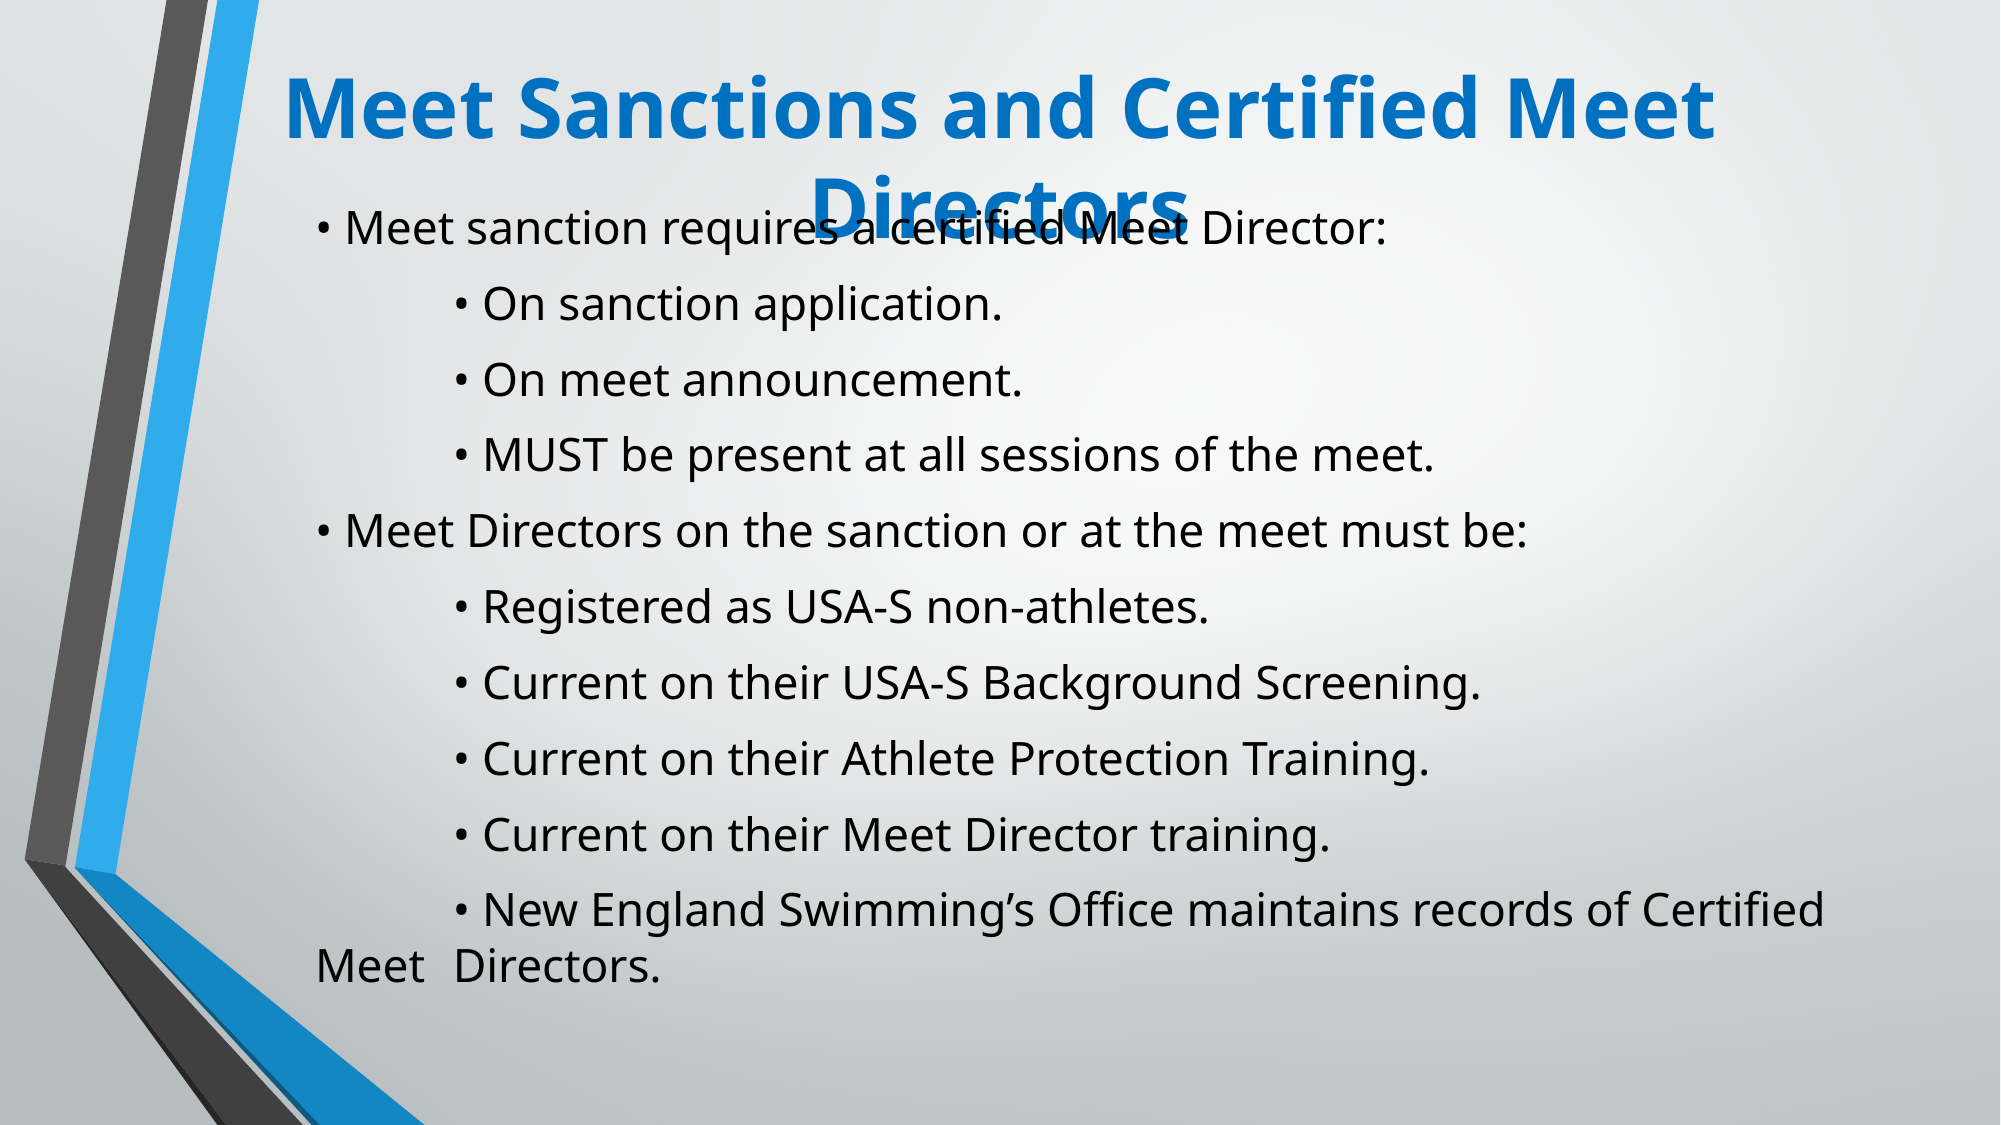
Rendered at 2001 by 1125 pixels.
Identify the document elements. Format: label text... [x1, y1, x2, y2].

title Meet Sanctions and Certified Meet Directors [137, 46, 1863, 264]
list • Meet sanction requires a certified Meet Director: • On sanction application. • On meet announcement. • MUST be present at all sessions of the meet. • Meet Directors on the sanction or at the meet must be: • Registered as USA-S non-athletes. • Current on their USA-S Background Screening. • Current on their Athlete Protection Training. • Current on their Meet Director training. • New England Swimming’s Office maintains records of Certified Meet Directors. [300, 190, 1863, 1000]
